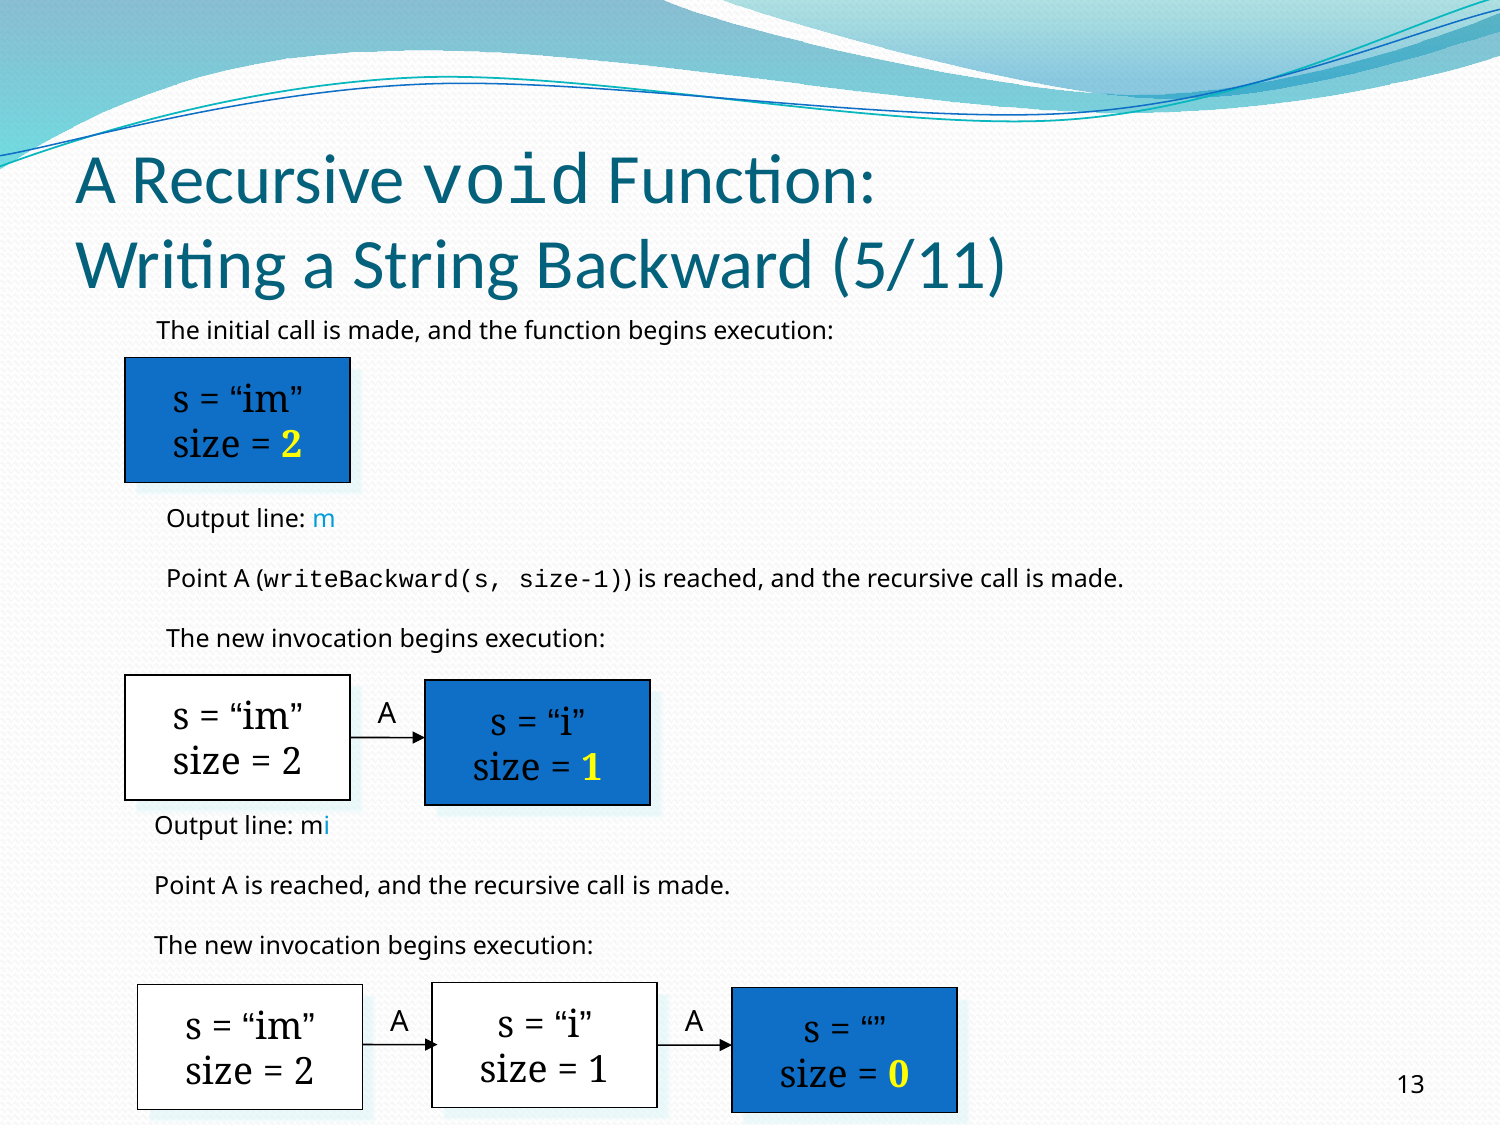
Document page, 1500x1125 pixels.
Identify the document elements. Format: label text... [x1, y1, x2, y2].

text_box s = “im” size = 2 [137, 984, 363, 1110]
text_box [425, 1038, 438, 1051]
text_box [412, 731, 425, 744]
text_box Output line: mi Point A is reached, and the recursive call is made. The new invocation begins execution: [139, 802, 747, 968]
text_box s = “im” size = 2 [124, 675, 350, 800]
text_box A [375, 994, 425, 1045]
text_box The initial call is made, and the function begins execution: [141, 307, 851, 353]
title A Recursive void Function: Writing a String Backward (5/11) [75, 115, 1438, 303]
text_box s = “i” size = 1 [431, 982, 657, 1108]
slide_number 13 [1299, 1042, 1425, 1103]
text_box s = “i” size = 1 [424, 679, 650, 802]
text_box s = “” size = 0 [731, 987, 957, 1113]
text_box A [670, 995, 719, 1045]
text_box Output line: m Point A (writeBackward(s, size-1)) is reached, and the recursive call is made. The new invocation begins execution: [151, 495, 1140, 660]
text_box s = “im” size = 2 [124, 357, 350, 483]
text_box A [363, 687, 412, 738]
text_box [656, 1038, 732, 1052]
